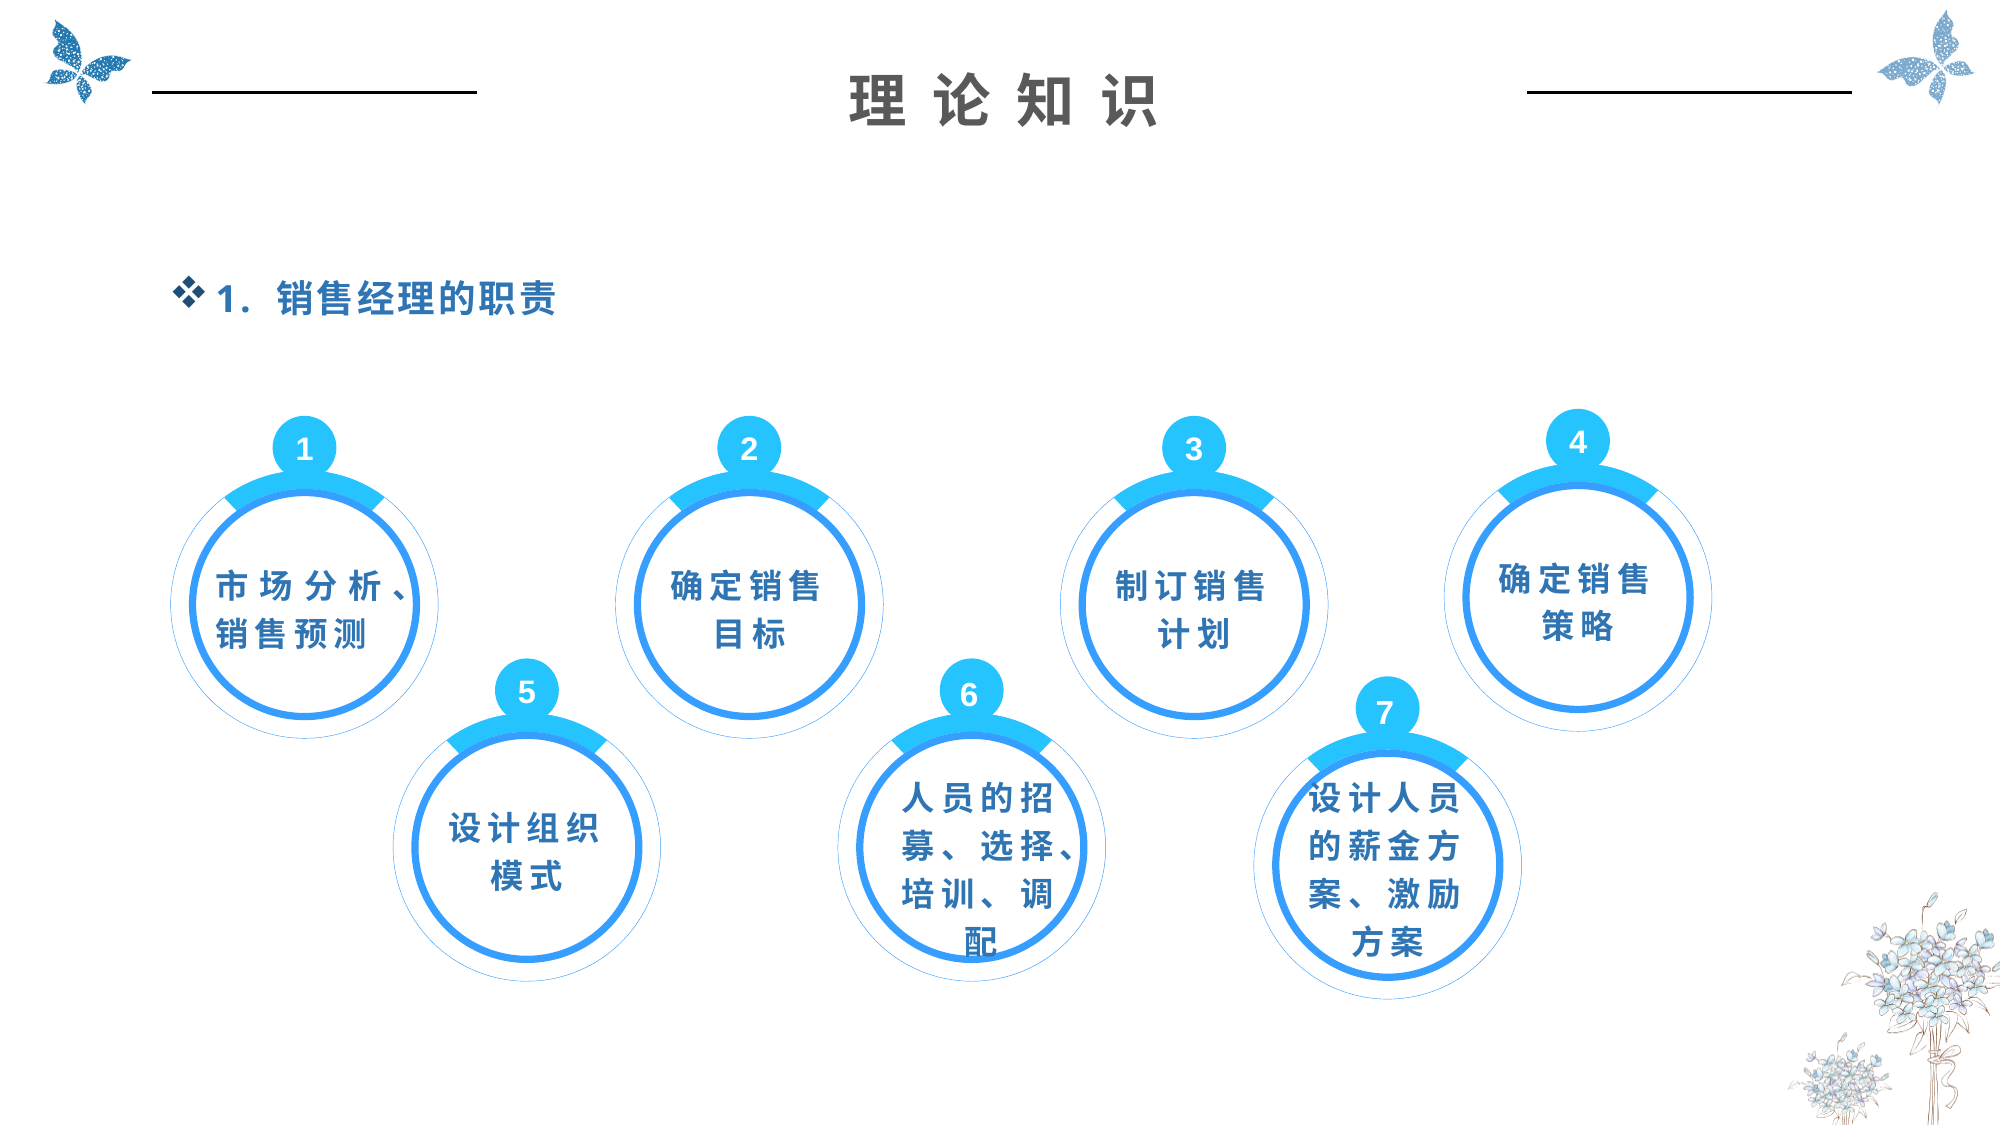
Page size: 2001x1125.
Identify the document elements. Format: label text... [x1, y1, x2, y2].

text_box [1253, 676, 1522, 1000]
picture [1788, 892, 2000, 1125]
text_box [661, 681, 837, 739]
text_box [392, 658, 661, 982]
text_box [1443, 408, 1713, 732]
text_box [151, 55, 1852, 142]
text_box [1060, 415, 1329, 739]
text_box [170, 415, 439, 739]
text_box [642, 497, 857, 712]
text_box 1. 销售经理的职责 [157, 255, 1504, 326]
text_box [837, 658, 1106, 982]
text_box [615, 415, 884, 658]
